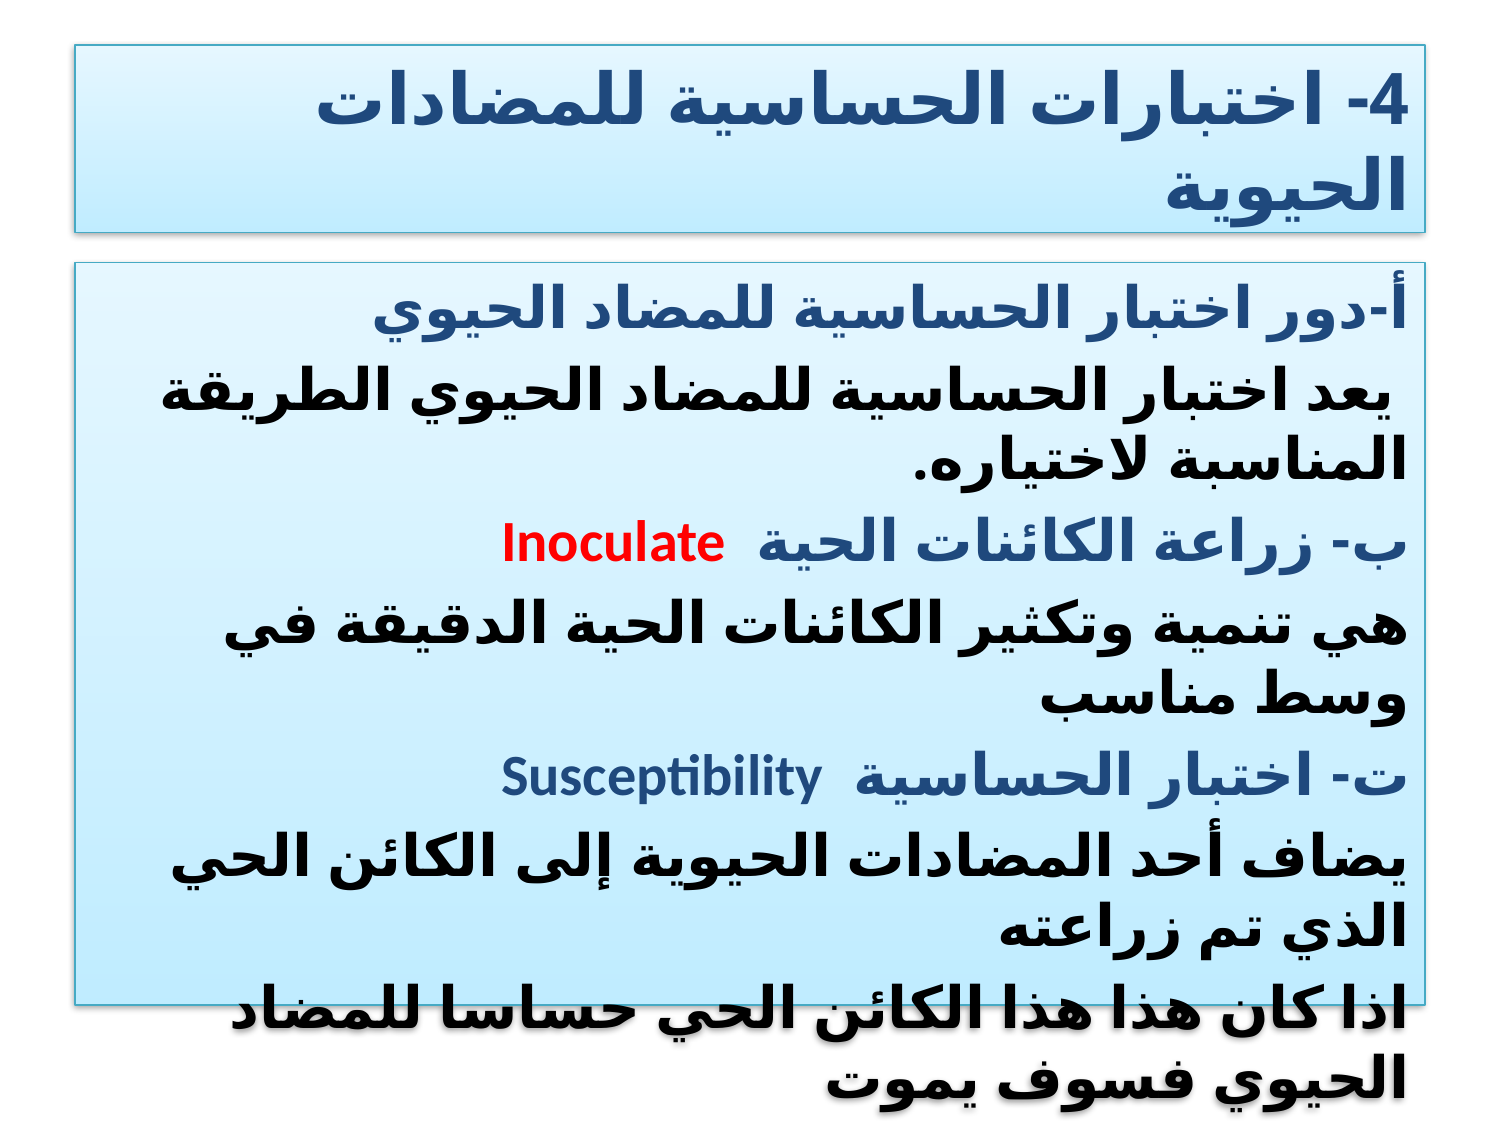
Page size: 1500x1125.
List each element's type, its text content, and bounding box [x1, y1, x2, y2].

title 4- اختبارات الحساسية للمضادات الحيوية [74, 44, 1426, 233]
list أ-دور اختبار الحساسية للمضاد الحيوي يعد اختبار الحساسية للمضاد الحيوي الطريقة المناسبة لاختياره. ب- زراعة الكائنات الحية Inoculate هي تنمية وتكثير الكائنات الحية الدقيقة في وسط مناسب ت- اختبار الحساسية Susceptibility يضاف أحد المضادات الحيوية إلى الكائن الحي الذي تم زراعته اذا كان هذا هذا الكائن الحي حساسا للمضاد الحيوي فسوف يموت Video [74, 262, 1426, 1006]
